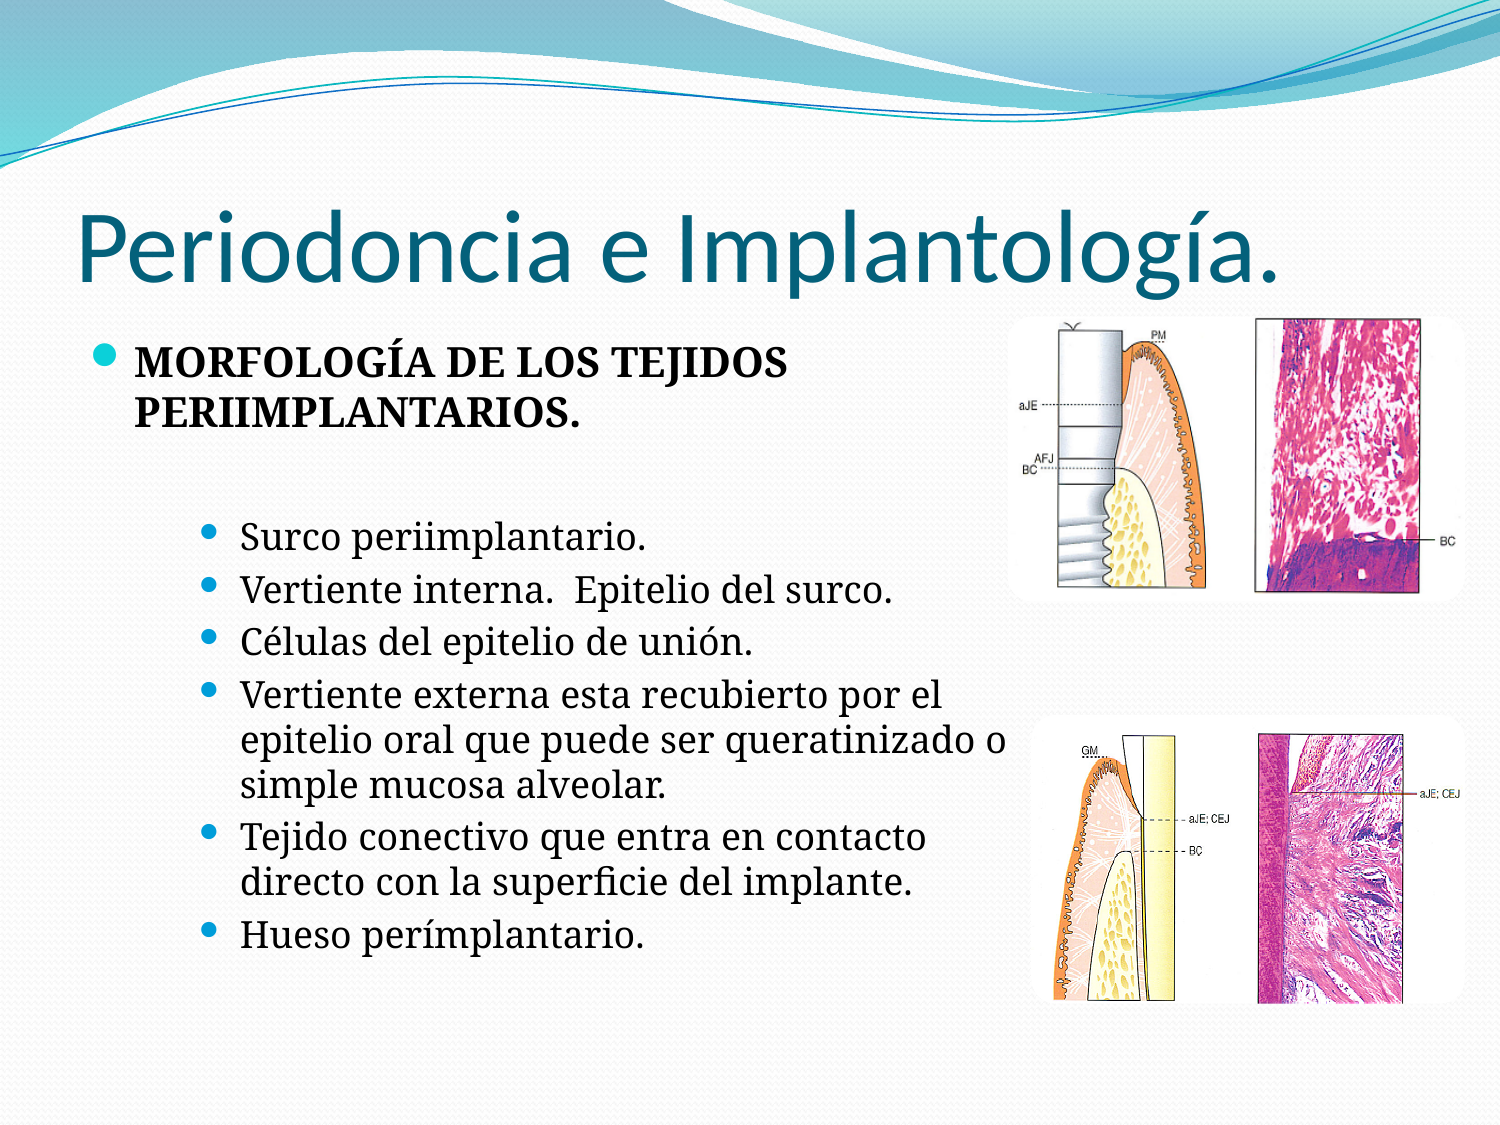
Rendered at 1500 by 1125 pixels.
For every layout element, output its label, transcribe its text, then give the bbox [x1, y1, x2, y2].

title Periodoncia e Implantología. [75, 115, 1425, 303]
picture [1030, 714, 1466, 1004]
list MORFOLOGÍA DE LOS TEJIDOS PERIIMPLANTARIOS. Surco periimplantario. Vertiente interna. Epitelio del surco. Células del epitelio de unión. Vertiente externa esta recubierto por el epitelio oral que puede ser queratinizado o simple mucosa alveolar. Tejido conectivo que entra en contacto directo con la superficie del implante. Hueso perímplantario. [75, 328, 1043, 1038]
picture [1007, 316, 1466, 602]
